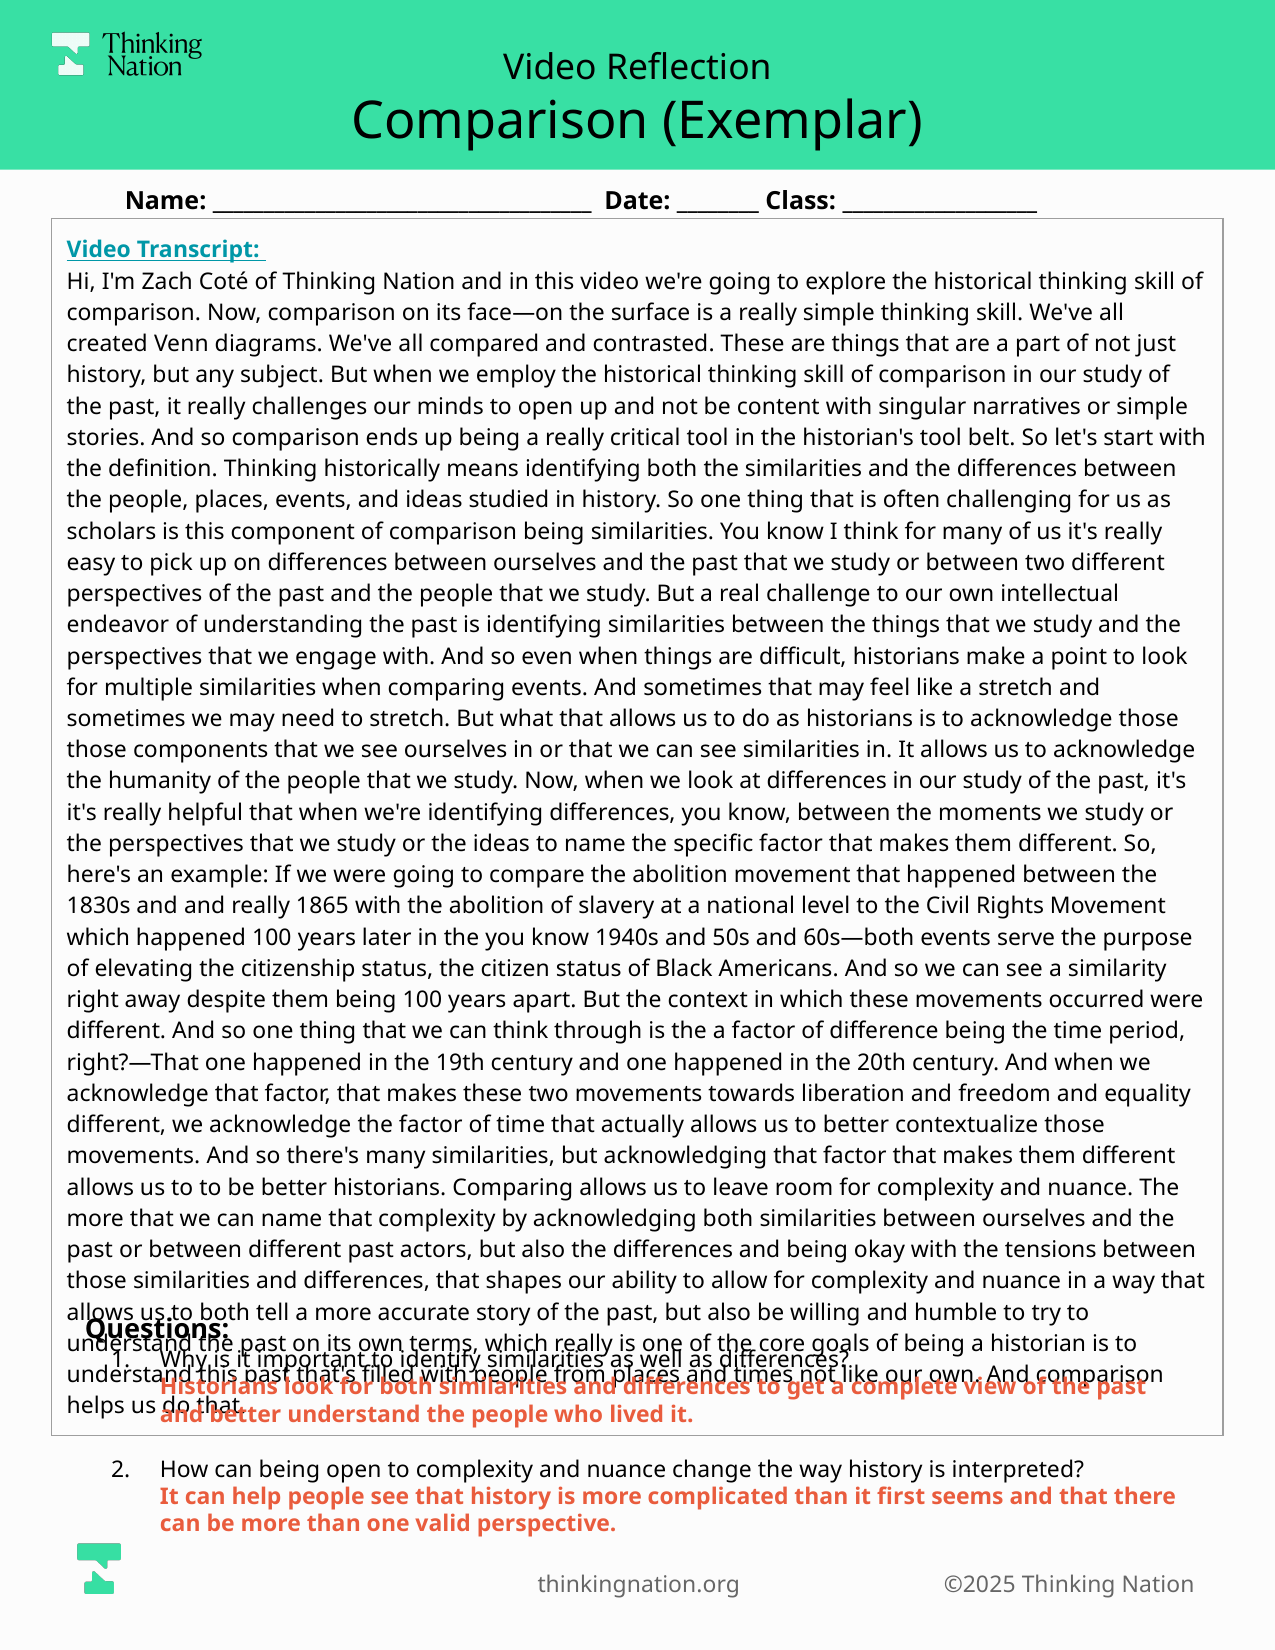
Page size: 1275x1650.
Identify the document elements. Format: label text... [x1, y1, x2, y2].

text_box Video Reflection Comparison (Exemplar) [0, 0, 1275, 170]
picture [35, 17, 207, 90]
picture [63, 1533, 134, 1604]
text_box ©2025 Thinking Nation [909, 1553, 1211, 1605]
text_box Questions: Why is it important to identify similarities as well as differences? Historians look for both similarities and differences to get a complete view of the past and better understand the people who lived it. How can being open to complexity and nuance change the way history is interpreted? It can help people see that history is more complicated than it first seems and that there can be more than one valid perspective. [69, 1296, 1205, 1552]
text_box Name: _____________________________________ Date: ________ Class: ___________________ [109, 169, 1165, 218]
table_header Video Transcript: Hi, I'm Zach Coté of Thinking Nation and in this video we're going to explore the historical thinking skill of comparison. Now, comparison on its face—on the surface is a really simple thinking skill. We've all created Venn diagrams. We've all compared and contrasted. These are things that are a part of not just history, but any subject. But when we employ the historical thinking skill of comparison in our study of the past, it really challenges our minds to open up and not be content with singular narratives or simple stories. And so comparison ends up being a really critical tool in the historian's tool belt. So let's start with the definition. Thinking historically means identifying both the similarities and the differences between the people, places, events, and ideas studied in history. So one thing that is often challenging for us as scholars is this component of comparison being similarities. You know I think for many of us it's really easy to pick up on differences between ourselves and the past that we study or between two different perspectives of the past and the people that we study. But a real challenge to our own intellectual endeavor of understanding the past is identifying similarities between the things that we study and the perspectives that we engage with. And so even when things are difficult, historians make a point to look for multiple similarities when comparing events. And sometimes that may feel like a stretch and sometimes we may need to stretch. But what that allows us to do as historians is to acknowledge those those components that we see ourselves in or that we can see similarities in. It allows us to acknowledge the humanity of the people that we study. Now, when we look at differences in our study of the past, it's it's really helpful that when we're identifying differences, you know, between the moments we study or the perspectives that we study or the ideas to name the specific factor that makes them different. So, here's an example: If we were going to compare the abolition movement that happened between the 1830s and and really 1865 with the abolition of slavery at a national level to the Civil Rights Movement which happened 100 years later in the you know 1940s and 50s and 60s—both events serve the purpose of elevating the citizenship status, the citizen status of Black Americans. And so we can see a similarity right away despite them being 100 years apart. But the context in which these movements occurred were different. And so one thing that we can think through is the a factor of difference being the time period, right?—That one happened in the 19th century and one happened in the 20th century. And when we acknowledge that factor, that makes these two movements towards liberation and freedom and equality different, we acknowledge the factor of time that actually allows us to better contextualize those movements. And so there's many similarities, but acknowledging that factor that makes them different allows us to to be better historians. Comparing allows us to leave room for complexity and nuance. The more that we can name that complexity by acknowledging both similarities between ourselves and the past or between different past actors, but also the differences and being okay with the tensions between those similarities and differences, that shapes our ability to allow for complexity and nuance in a way that allows us to both tell a more accurate story of the past, but also be willing and humble to try to understand the past on its own terms, which really is one of the core goals of being a historian is to understand this past that's filled with people from places and times not like our own. And comparison helps us do that. [52, 219, 1222, 1435]
text_box thinkingnation.org [488, 1553, 790, 1605]
